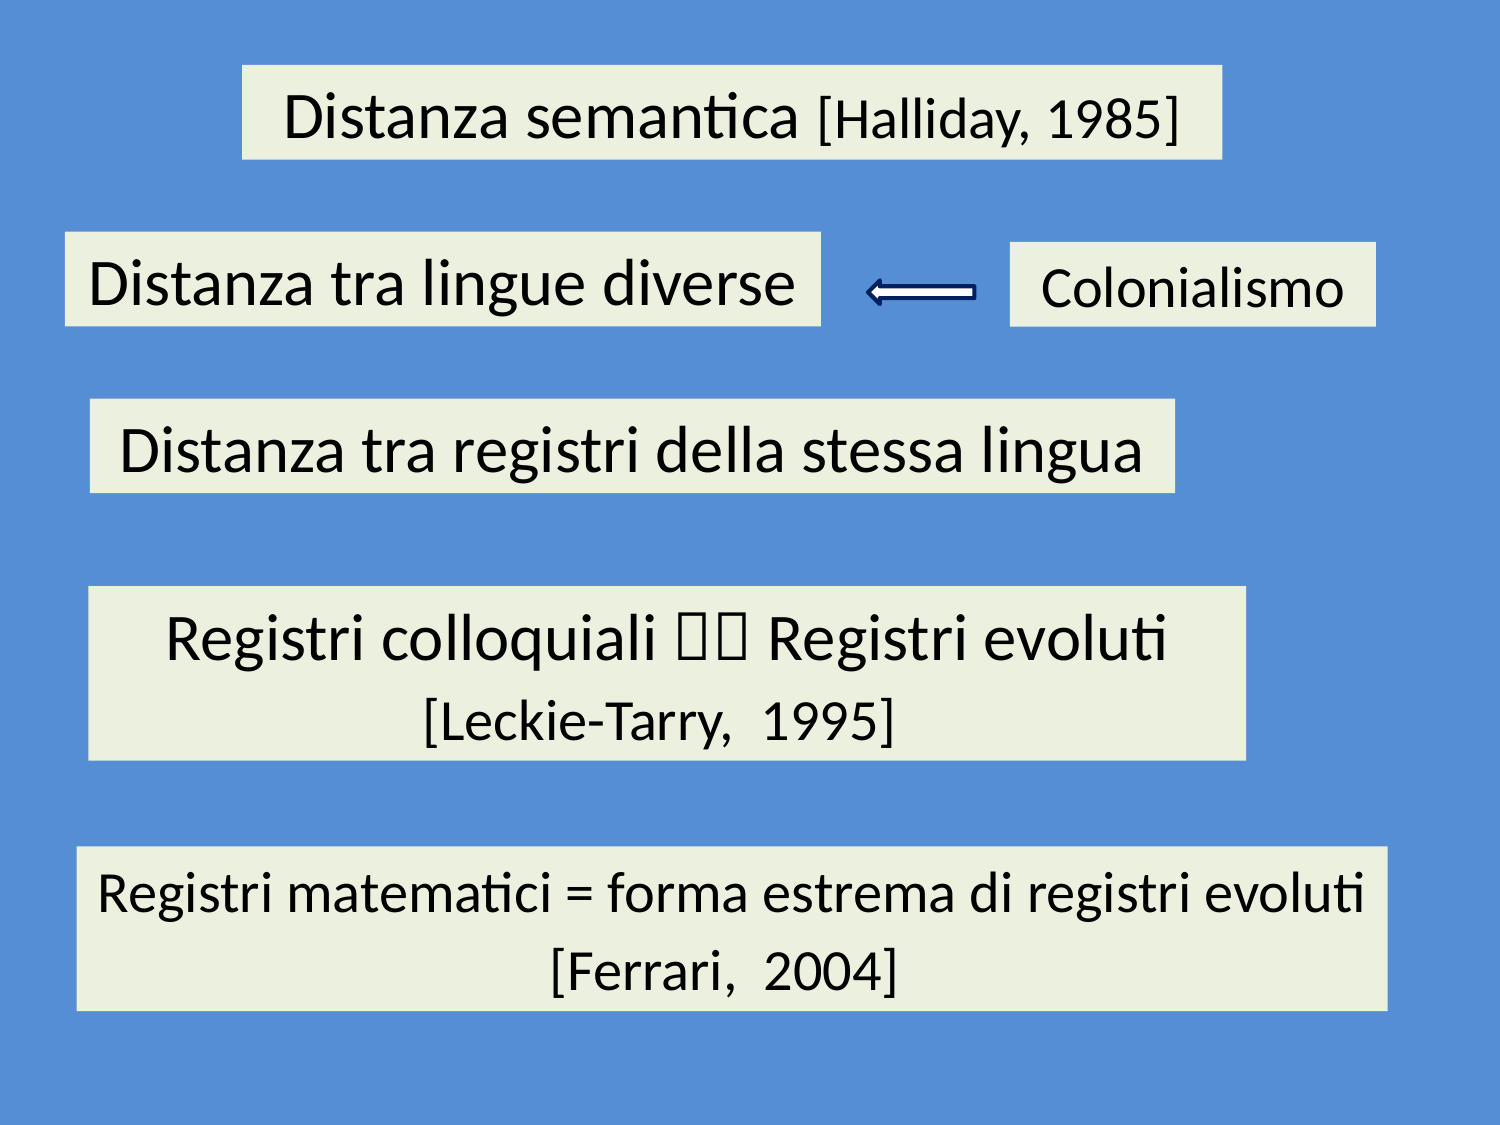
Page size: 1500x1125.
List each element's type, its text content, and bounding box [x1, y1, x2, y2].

text_box Distanza tra registri della stessa lingua [89, 398, 1176, 494]
text_box Colonialismo [1009, 241, 1376, 327]
text_box Distanza semantica [Halliday, 1985] [242, 64, 1223, 160]
text_box Distanza tra lingue diverse [64, 231, 821, 327]
text_box Registri matematici = forma estrema di registri evoluti [Ferrari, 2004] [76, 846, 1388, 1012]
text_box Registri colloquiali  Registri evoluti [Leckie-Tarry, 1995] [88, 586, 1247, 761]
text_box [865, 278, 977, 306]
